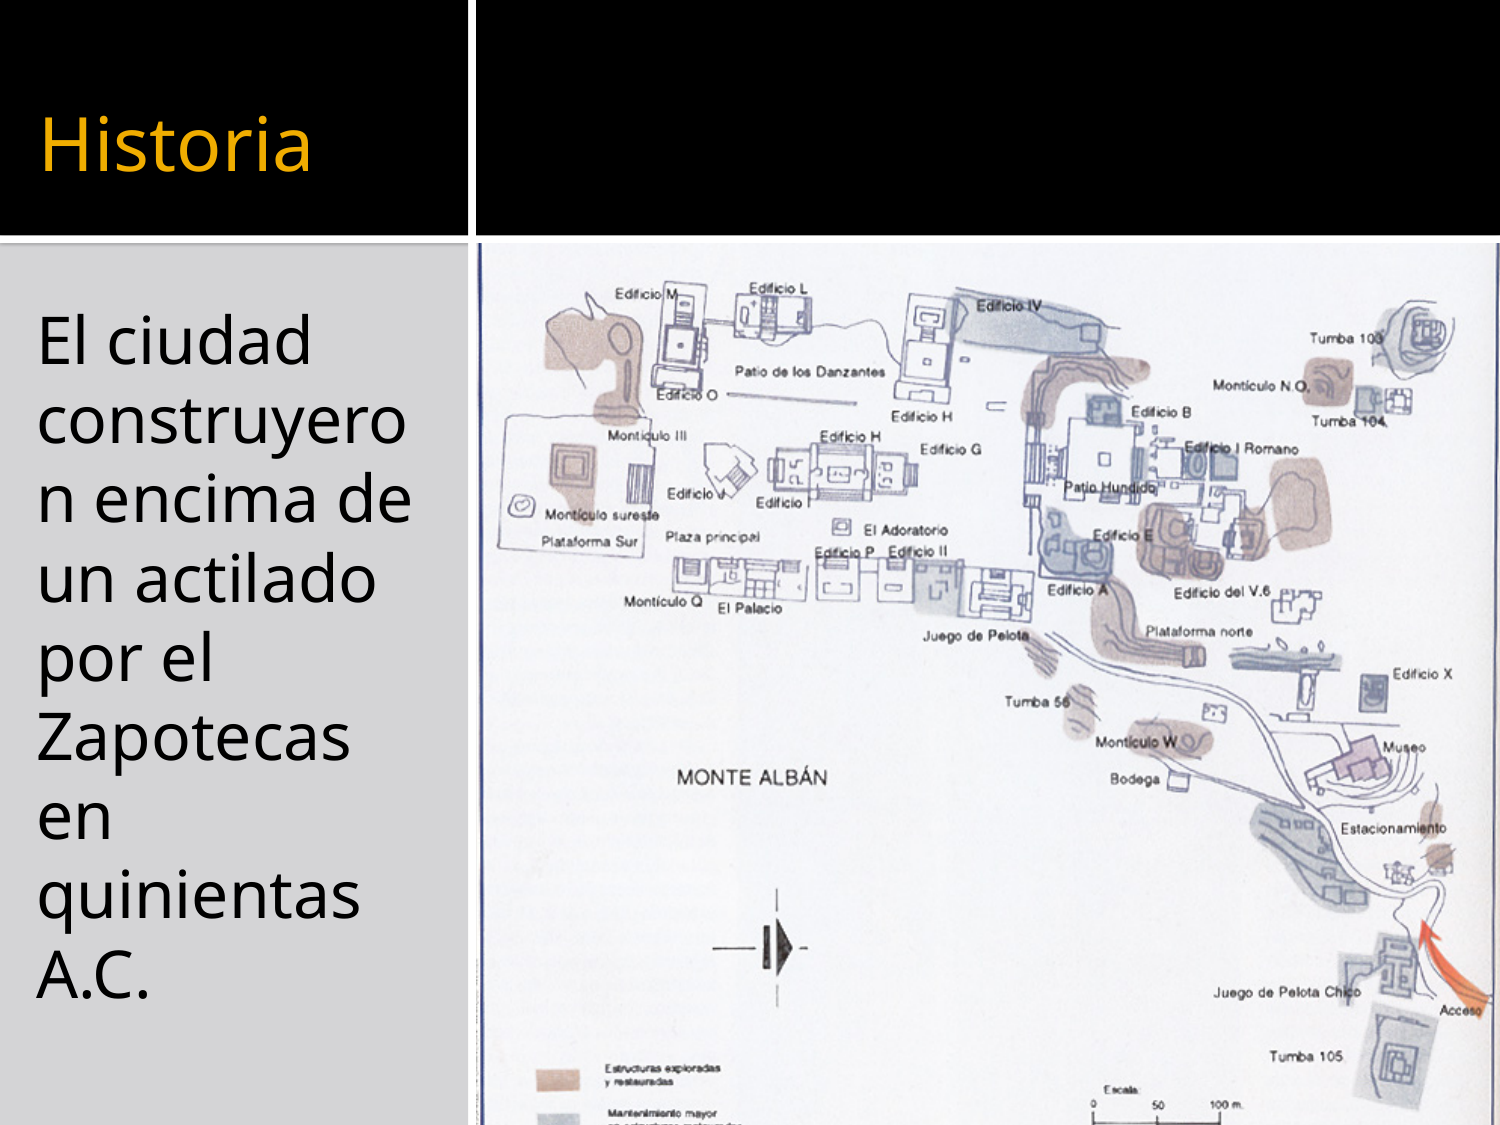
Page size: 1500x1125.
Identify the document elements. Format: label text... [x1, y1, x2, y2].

title Historia [26, 25, 442, 186]
list El ciudad construyeron encima de un actilado por el Zapotecas en quinientas A.C. [26, 283, 432, 1034]
picture [476, 243, 1500, 1125]
